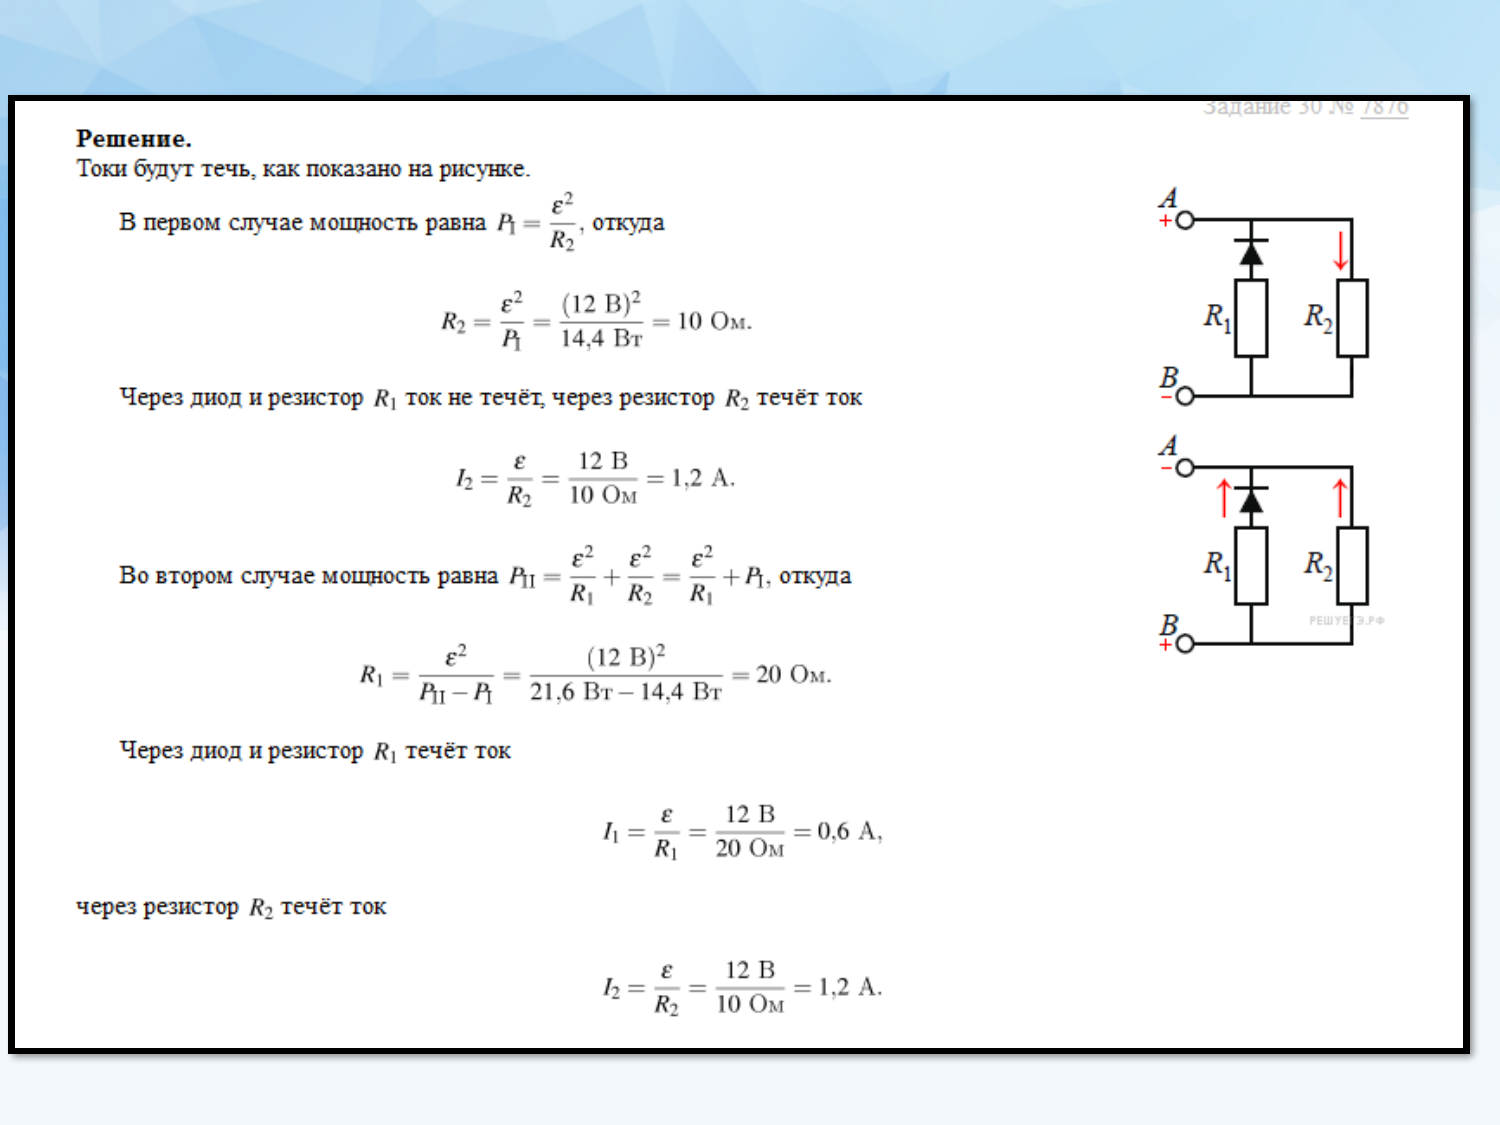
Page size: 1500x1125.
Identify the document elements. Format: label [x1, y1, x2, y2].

list [14, 100, 1464, 1048]
picture [0, 0, 1500, 1125]
